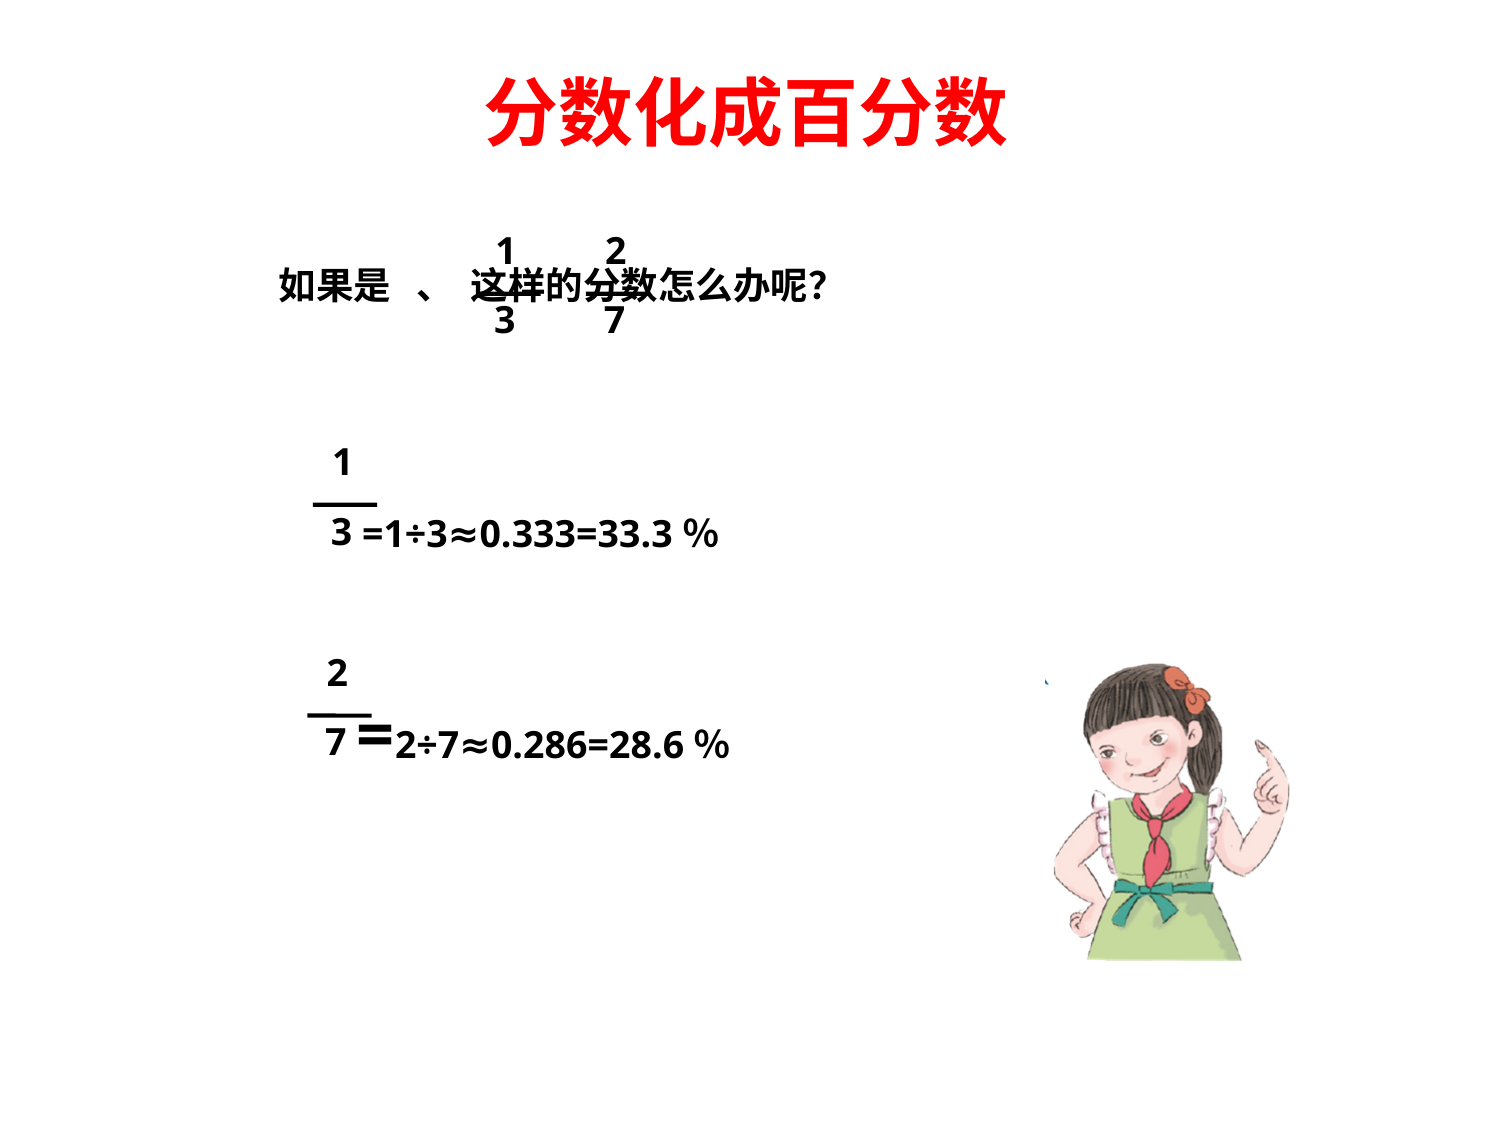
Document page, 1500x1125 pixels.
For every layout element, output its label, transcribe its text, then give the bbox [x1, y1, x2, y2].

picture [1044, 649, 1307, 1000]
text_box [306, 632, 1093, 792]
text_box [312, 421, 1087, 581]
text_box 分数化成百分数 [468, 58, 1043, 164]
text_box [263, 210, 1500, 370]
